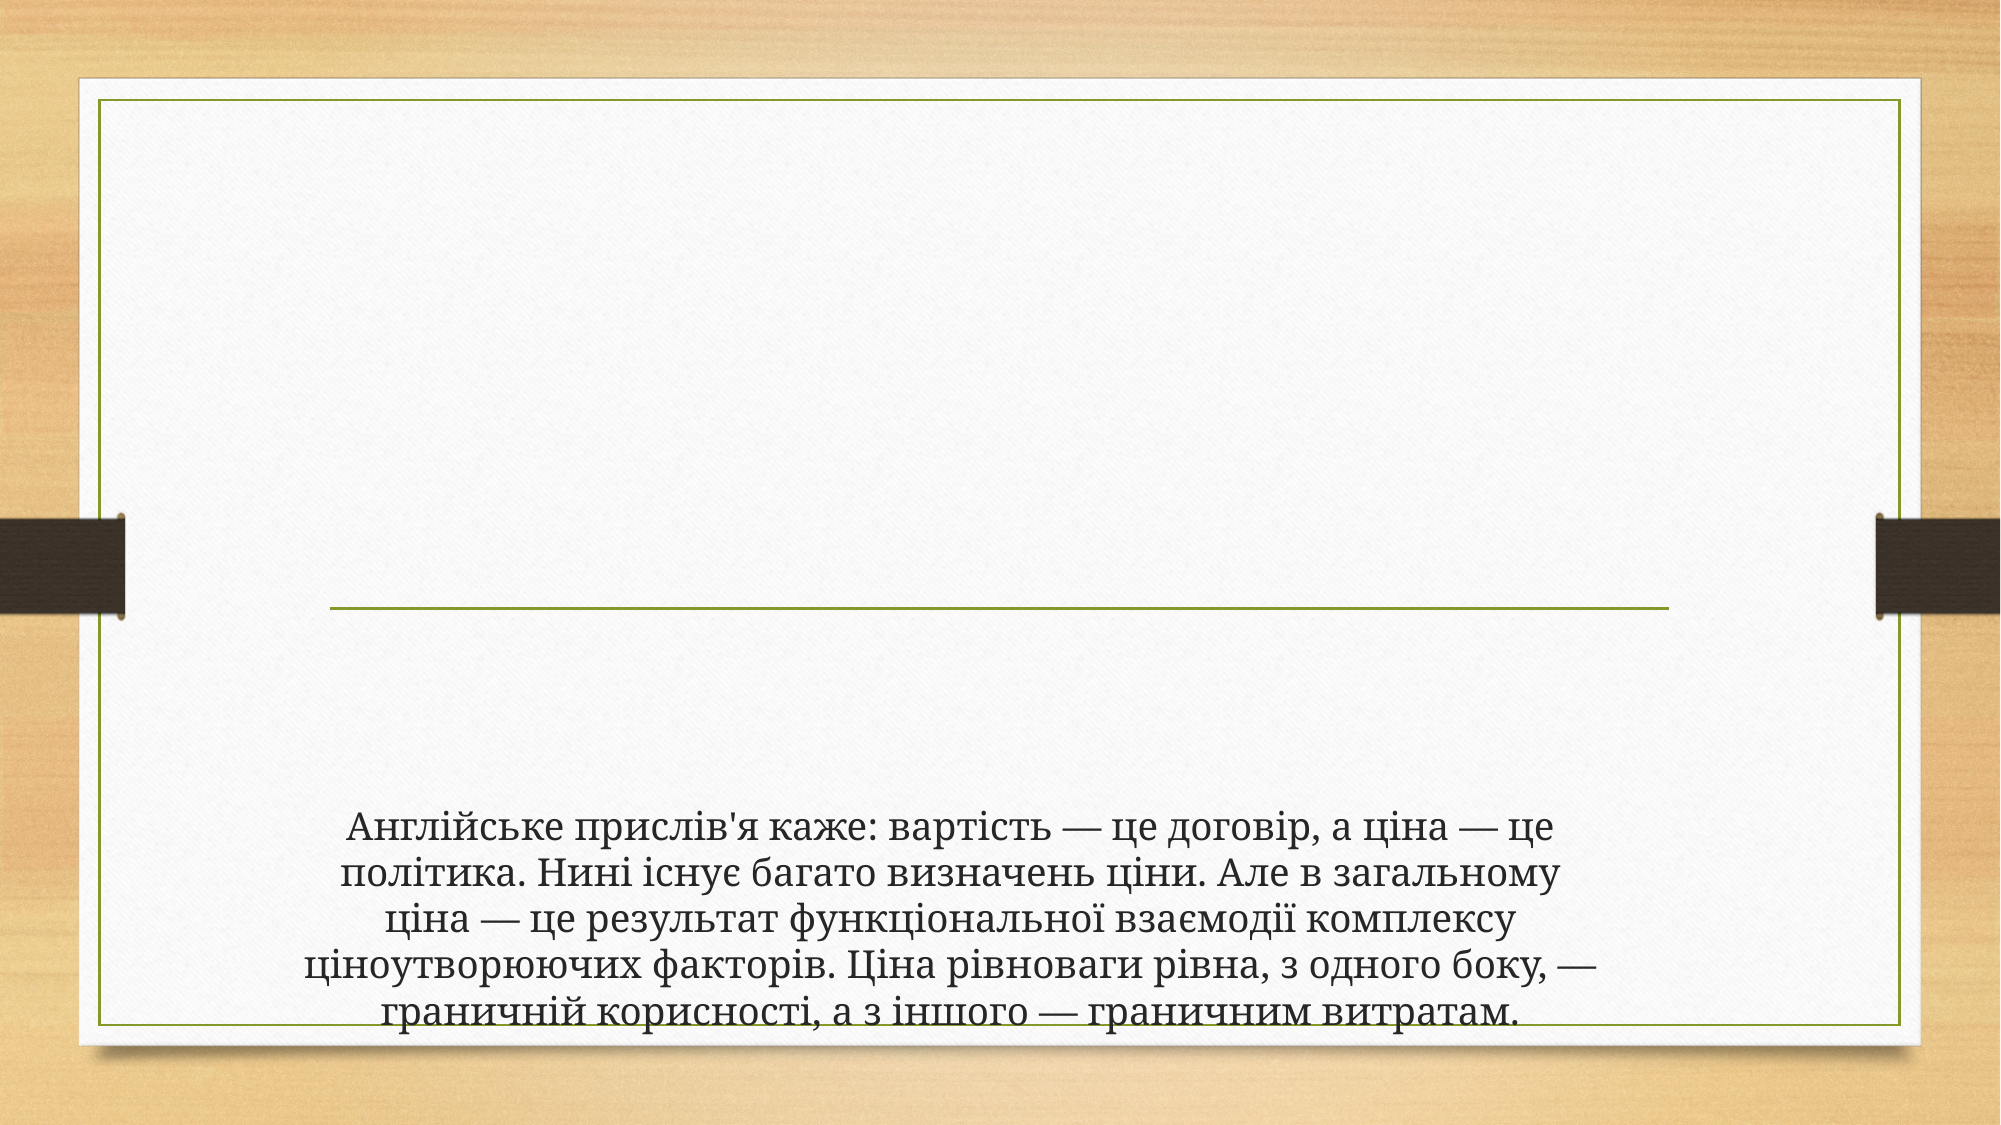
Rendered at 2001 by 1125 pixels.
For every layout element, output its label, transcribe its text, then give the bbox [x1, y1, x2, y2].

picture [0, 0, 2001, 1125]
title Англійське прислів'я каже: вартість — це договір, а ціна — це політика. Нині існує багато визначень ціни. Але в загальному ціна — це результат функціональної взаємодії комплексу ціноутворюючих факторів. Ціна рівноваги рівна, з одного боку, — граничній корисності, а з іншого — граничним витратам. [281, 787, 1620, 1087]
